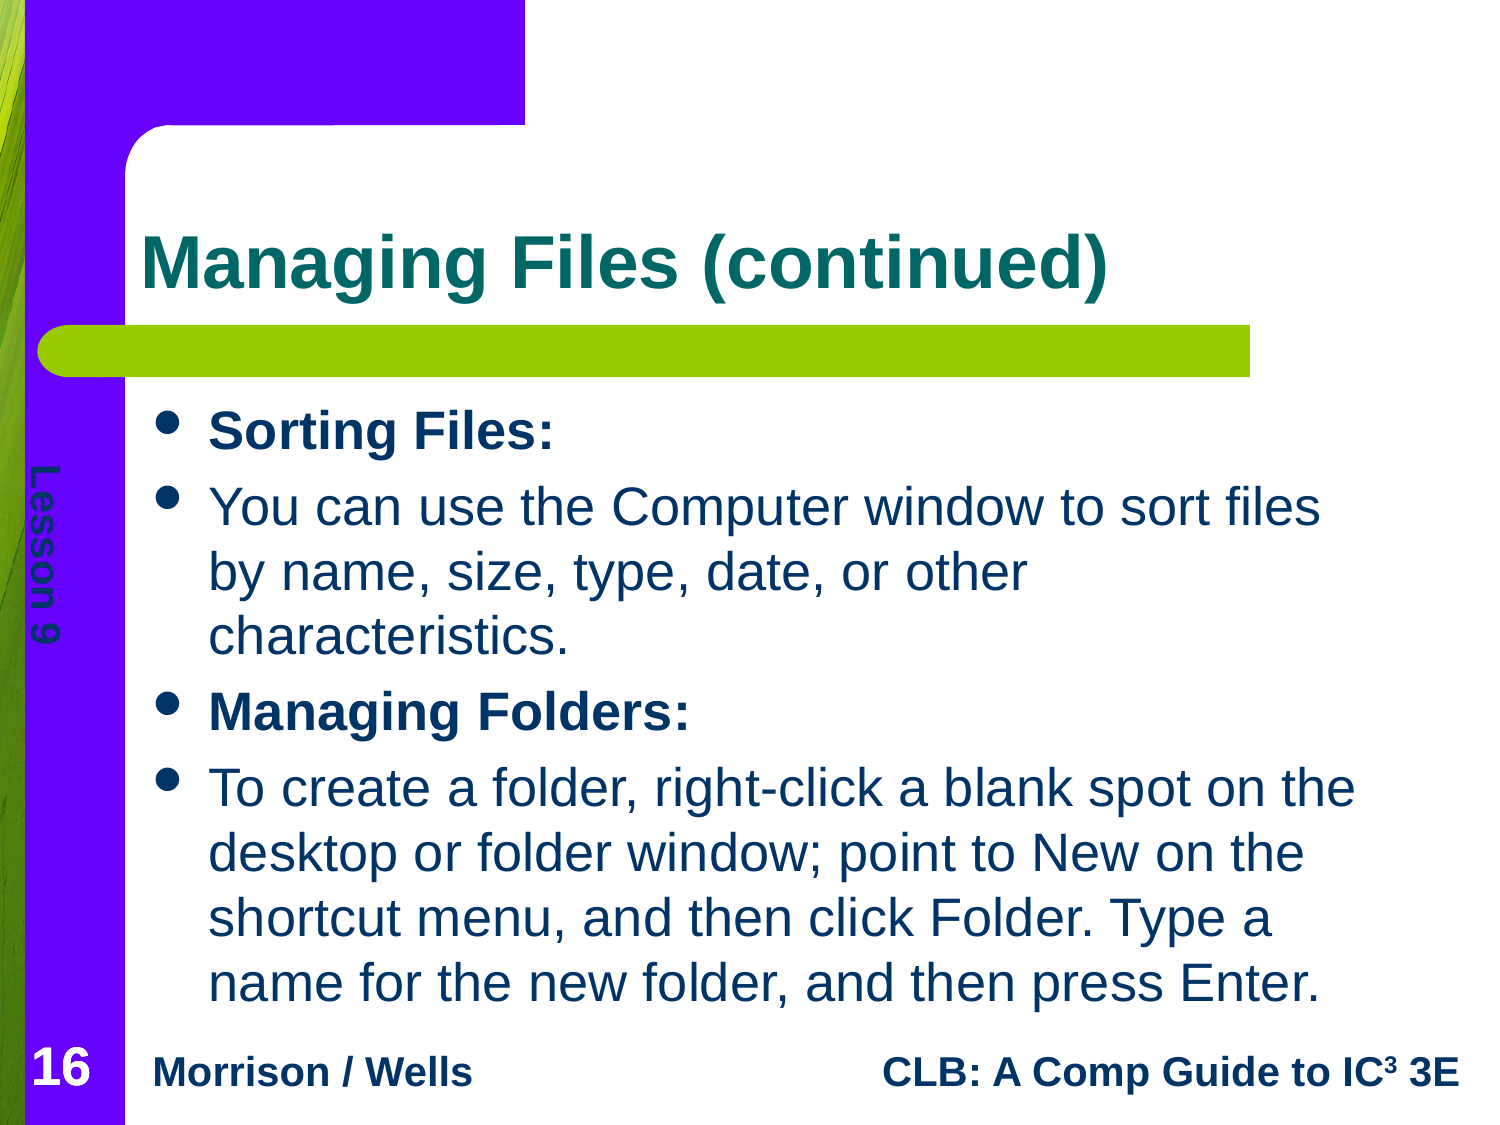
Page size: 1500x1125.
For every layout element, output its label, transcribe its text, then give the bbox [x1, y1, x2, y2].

text_box 16 [13, 1023, 111, 1105]
list Sorting Files: You can use the Computer window to sort files by name, size, type, date, or other characteristics. Managing Folders: To create a folder, right-click a blank spot on the desktop or folder window; point to New on the shortcut menu, and then click Folder. Type a name for the new folder, and then press Enter. [137, 387, 1400, 999]
picture [0, 0, 25, 1125]
title Managing Files (continued) [124, 124, 1426, 313]
